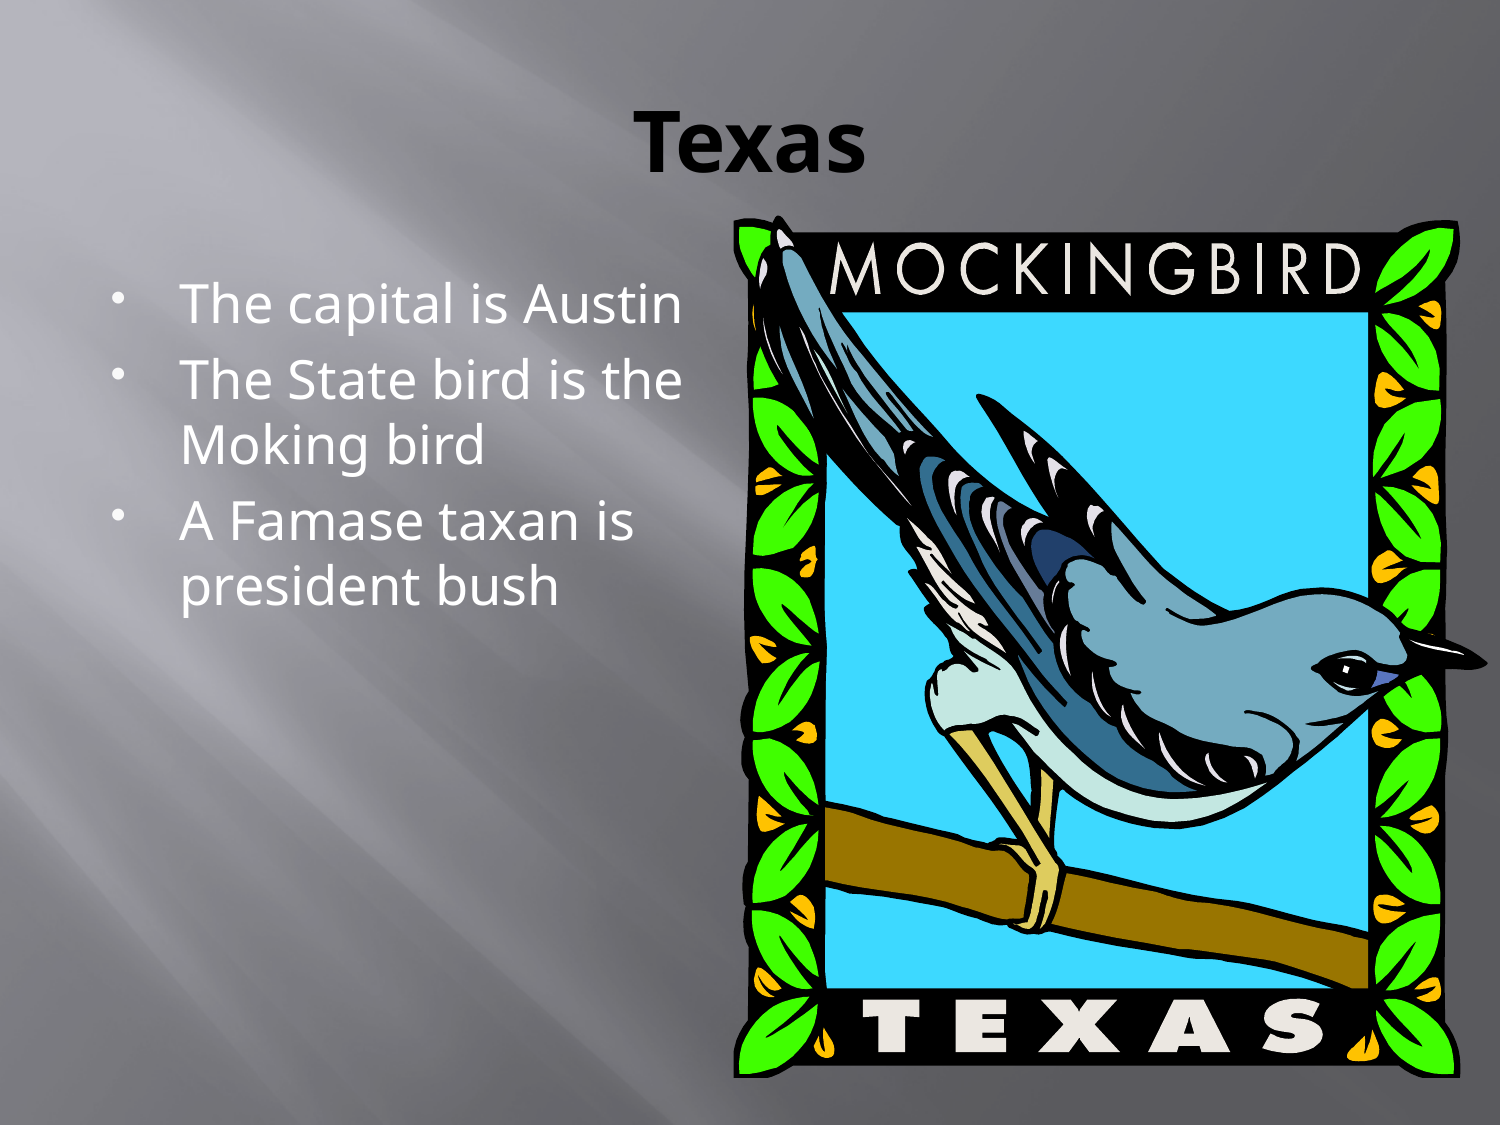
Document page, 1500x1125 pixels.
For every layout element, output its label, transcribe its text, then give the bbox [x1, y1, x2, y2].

list The capital is Austin The State bird is the Moking bird A Famase taxan is president bush [75, 262, 733, 1005]
title Texas [75, 45, 1425, 233]
picture [733, 199, 1500, 1079]
